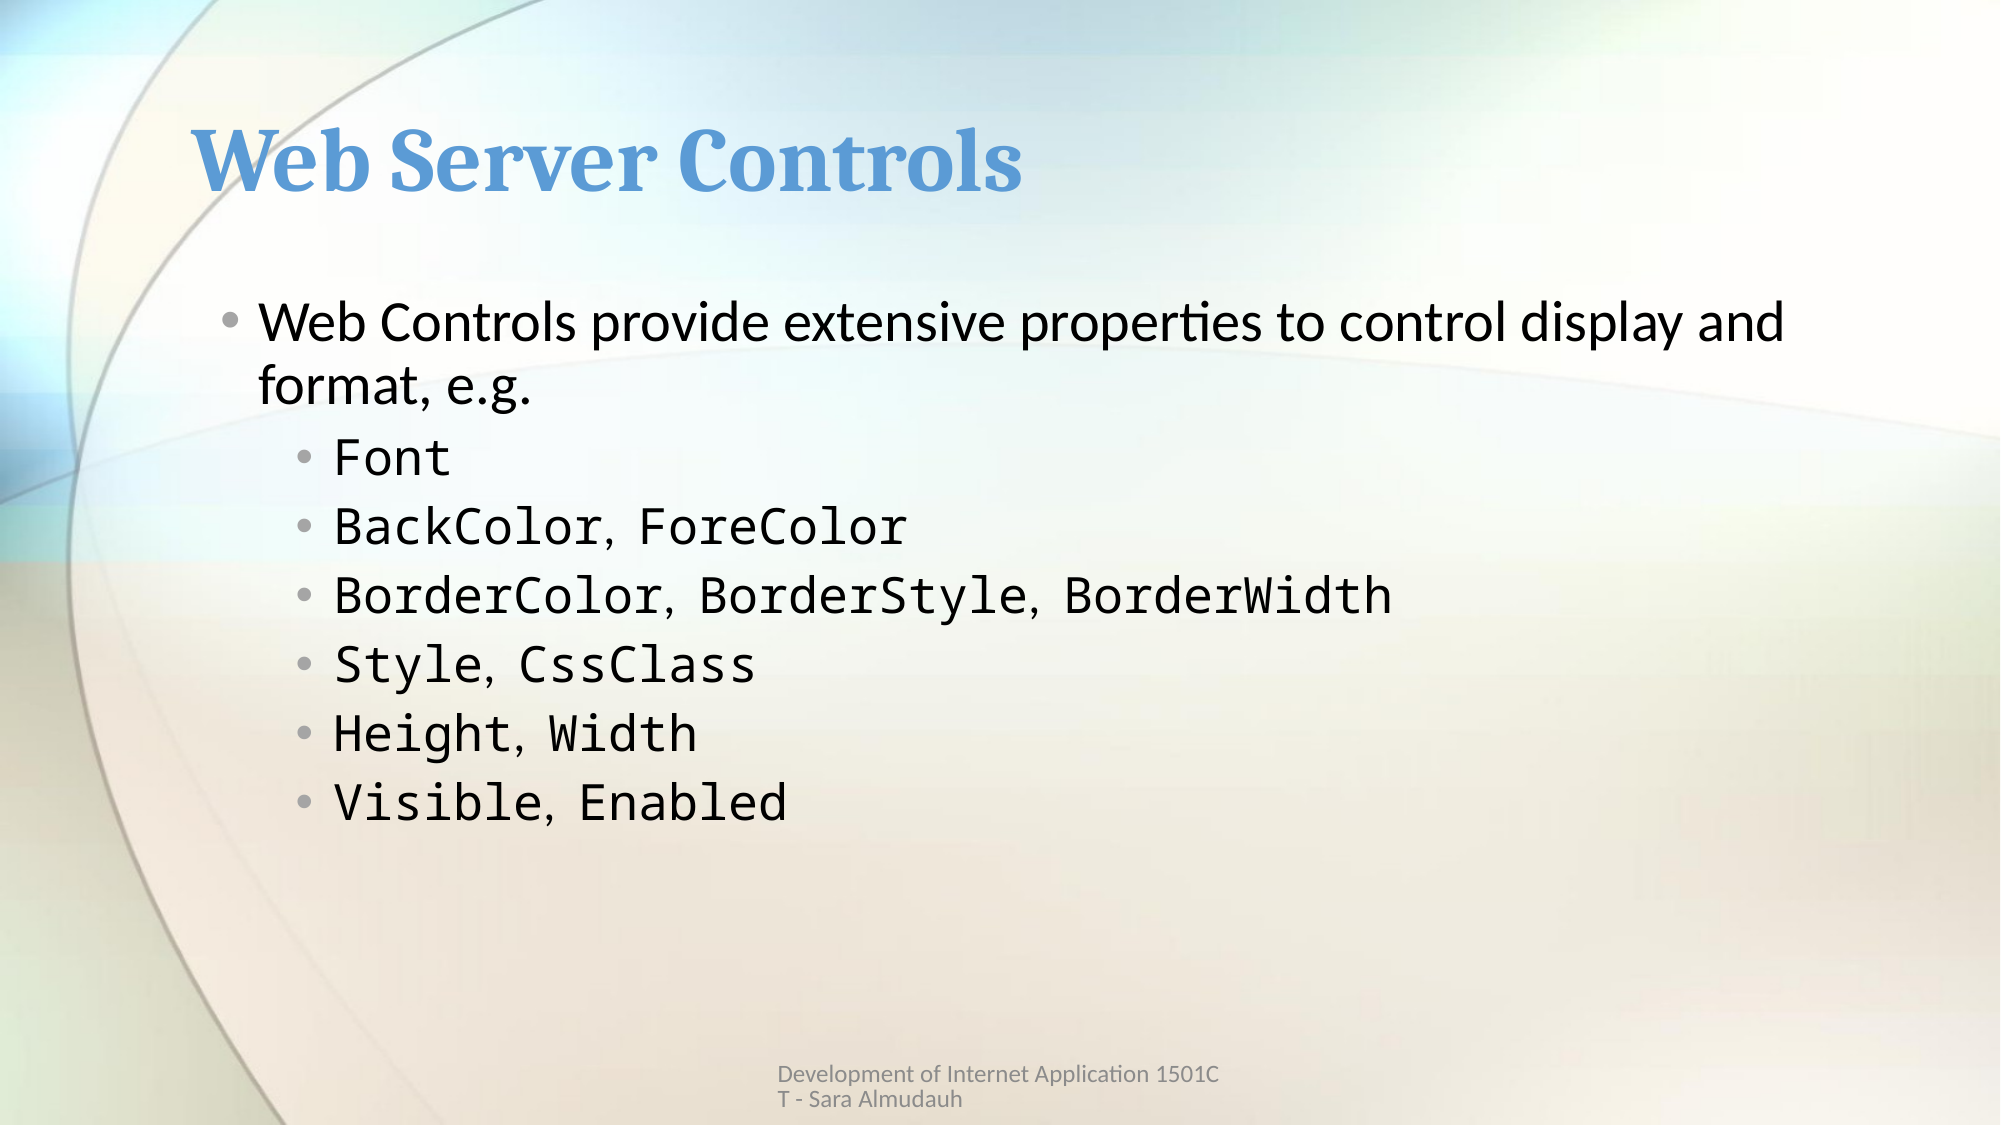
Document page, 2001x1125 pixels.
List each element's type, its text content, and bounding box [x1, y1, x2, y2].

list Web Controls provide extensive properties to control display and format, e.g. Font BackColor, ForeColor BorderColor, BorderStyle, BorderWidth Style, CssClass Height, Width Visible, Enabled [205, 283, 1812, 998]
picture [0, 0, 2001, 1125]
title Web Server Controls [176, 46, 1658, 264]
footer Development of Internet Application 1501CT - Sara Almudauh [762, 1042, 1238, 1103]
